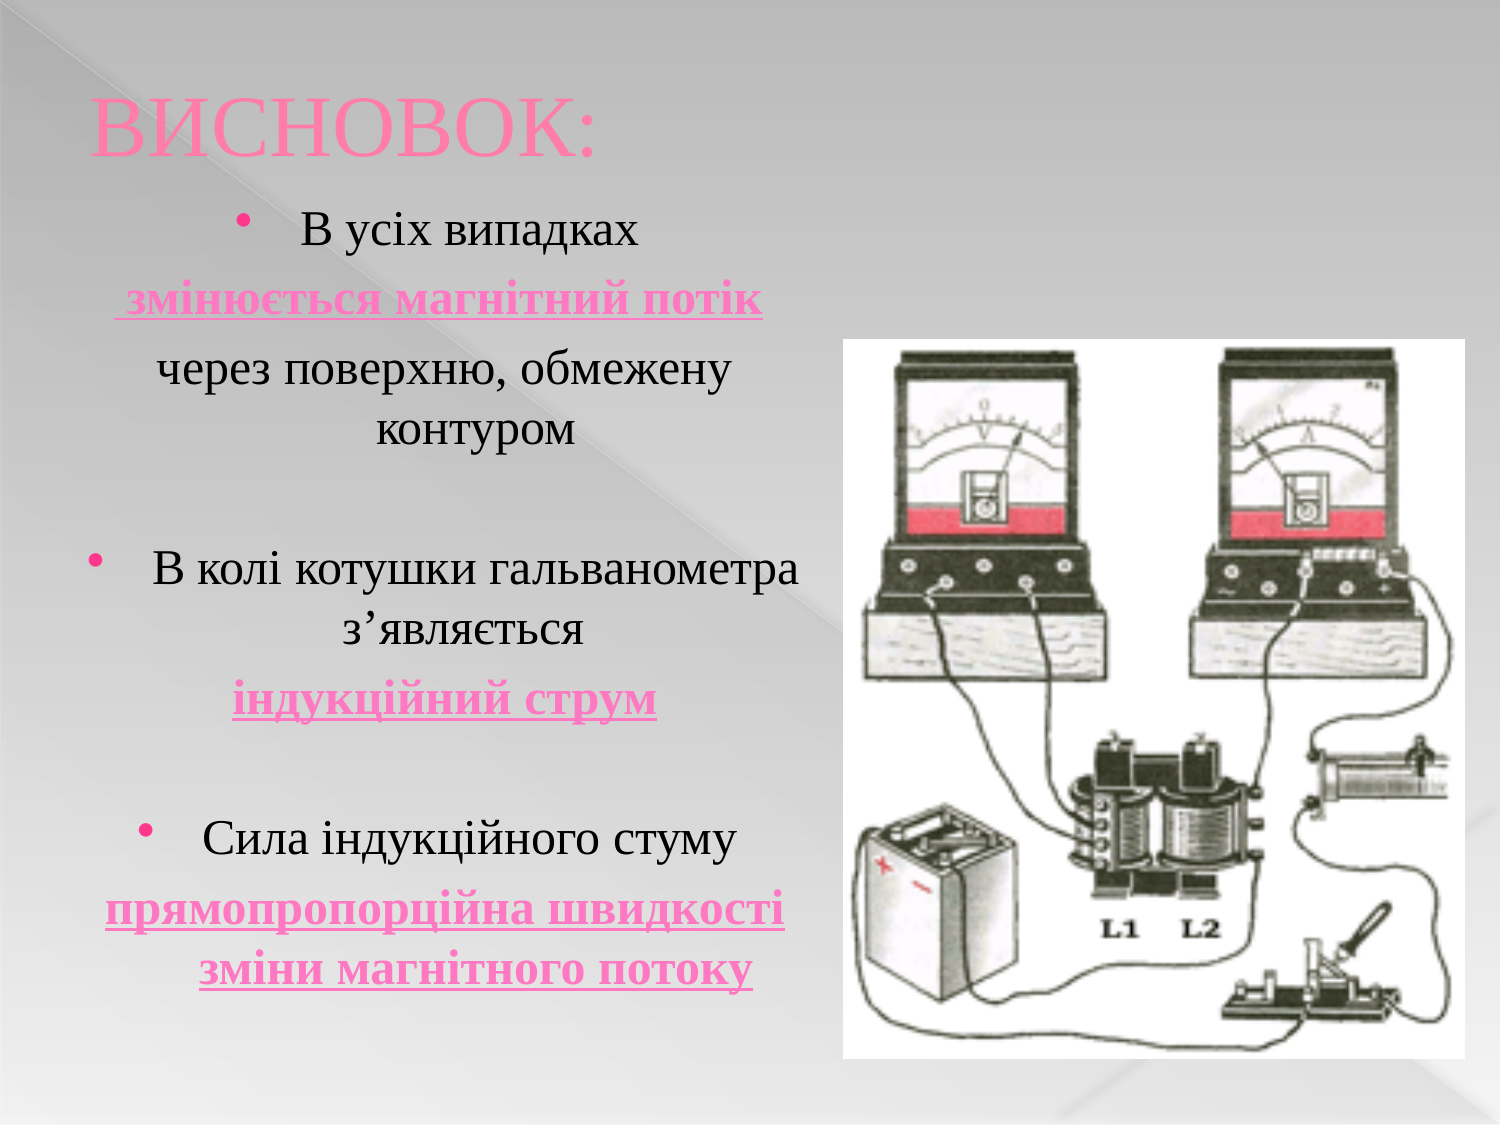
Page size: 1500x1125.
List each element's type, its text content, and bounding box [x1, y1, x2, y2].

title ВИСНОВОК: [75, 43, 1425, 200]
list В усіх випадках змінюється магнітний потік через поверхню, обмежену контуром В колі котушки гальванометра з’являється індукційний струм Сила індукційного стуму прямопропорційна швидкості зміни магнітного потоку [58, 187, 821, 1090]
picture [843, 339, 1465, 1059]
